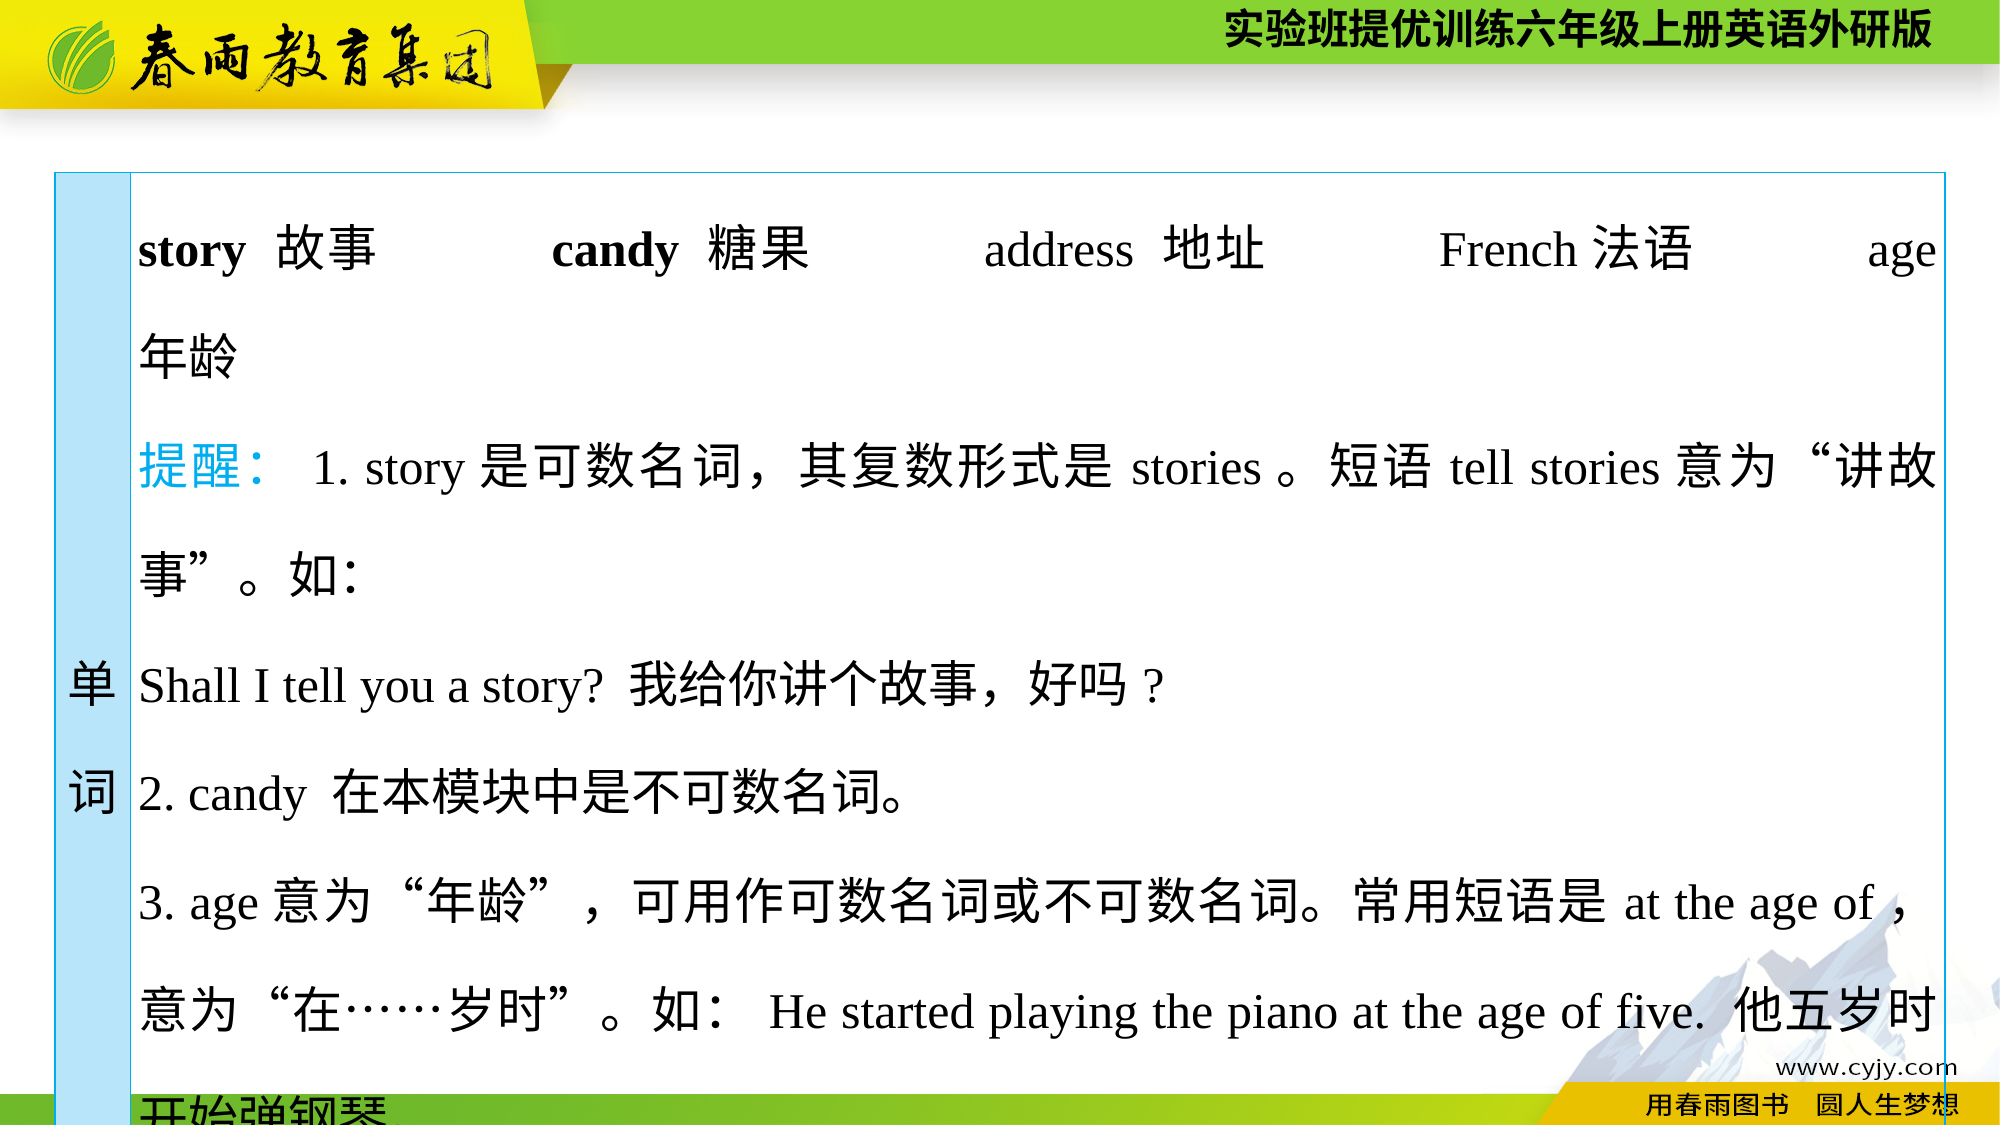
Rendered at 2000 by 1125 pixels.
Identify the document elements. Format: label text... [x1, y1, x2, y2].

table_header story 故事 candy 糖果 address 地址 French法语 age 年龄 提醒：1. story是可数名词，其复数形式是stories。短语tell stories意为“讲故事”。如： Shall I tell you a story? 我给你讲个故事，好吗? 2. candy 在本模块中是不可数名词。 3. age意为“年龄”，可用作可数名词或不可数名词。常用短语是at the age of，意为“在……岁时”。如：He started playing the piano at the age of five. 他五岁时开始弹钢琴。 4. pen pal的同义短语是pen friend。 [131, 173, 1944, 1125]
table_header 单 词 [56, 173, 130, 1125]
picture [0, 0, 2000, 1125]
